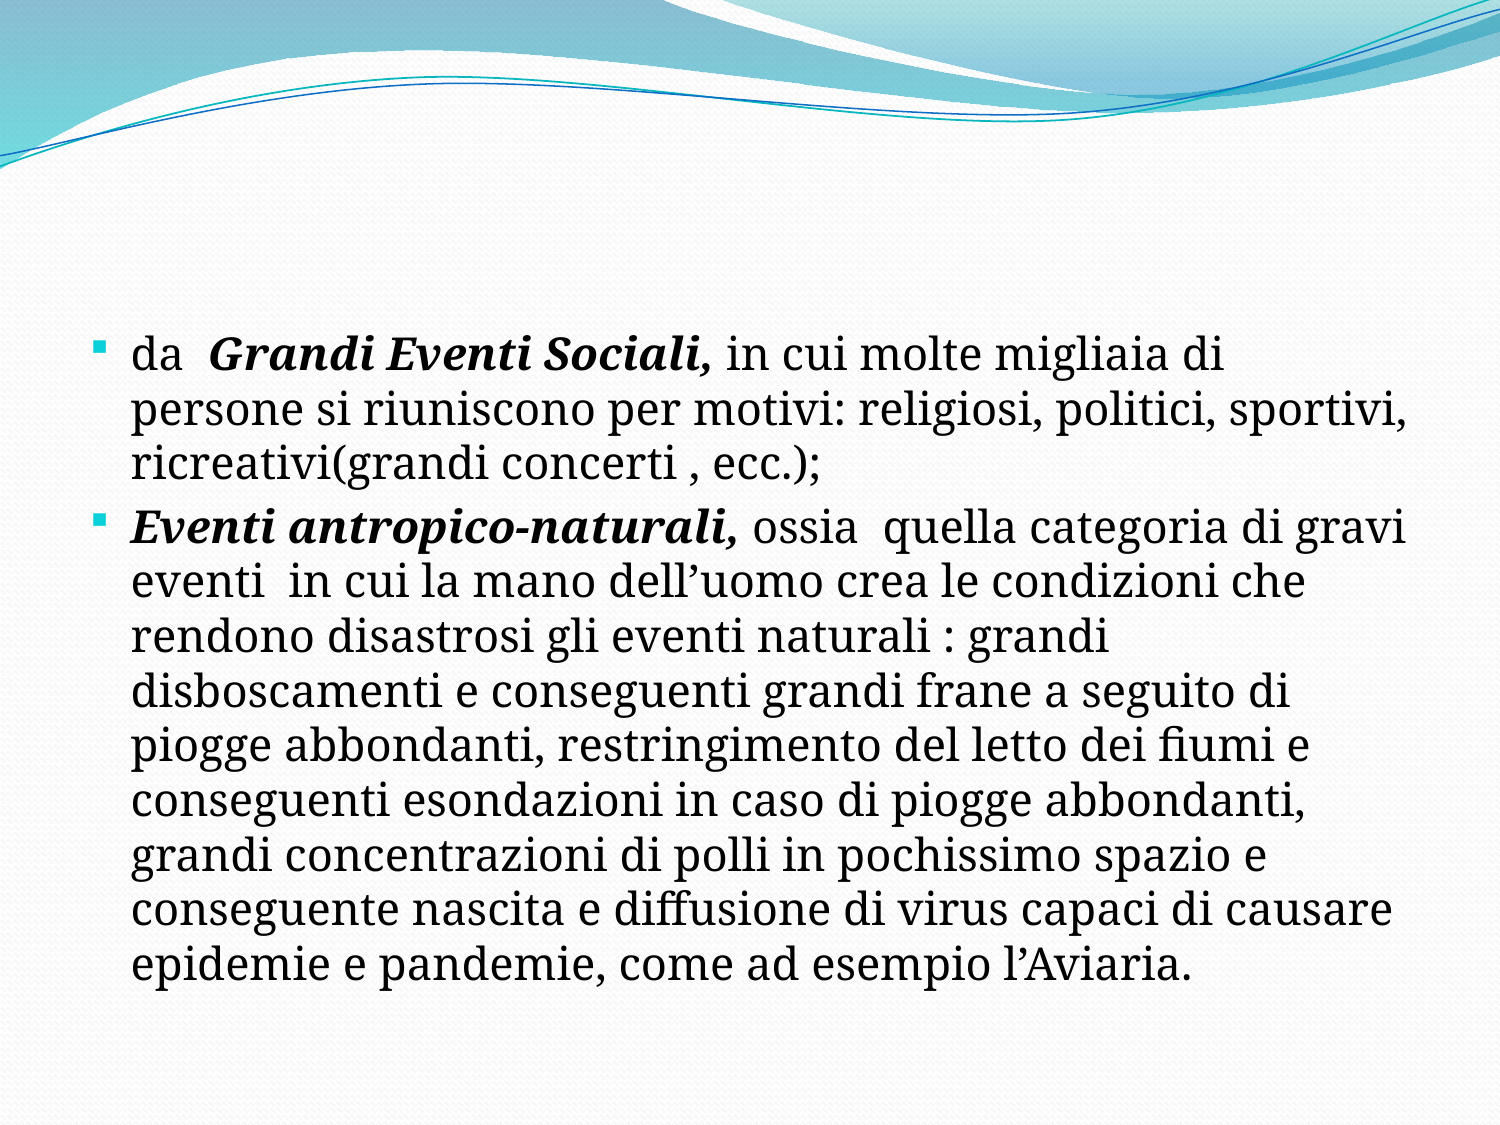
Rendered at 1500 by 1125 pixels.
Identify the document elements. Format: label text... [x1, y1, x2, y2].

list da Grandi Eventi Sociali, in cui molte migliaia di persone si riuniscono per motivi: religiosi, politici, sportivi, ricreativi(grandi concerti , ecc.); Eventi antropico-naturali, ossia quella categoria di gravi eventi in cui la mano dell’uomo crea le condizioni che rendono disastrosi gli eventi naturali : grandi disboscamenti e conseguenti grandi frane a seguito di piogge abbondanti, restringimento del letto dei fiumi e conseguenti esondazioni in caso di piogge abbondanti, grandi concentrazioni di polli in pochissimo spazio e conseguente nascita e diffusione di virus capaci di causare epidemie e pandemie, come ad esempio l’Aviaria. [75, 317, 1425, 1038]
